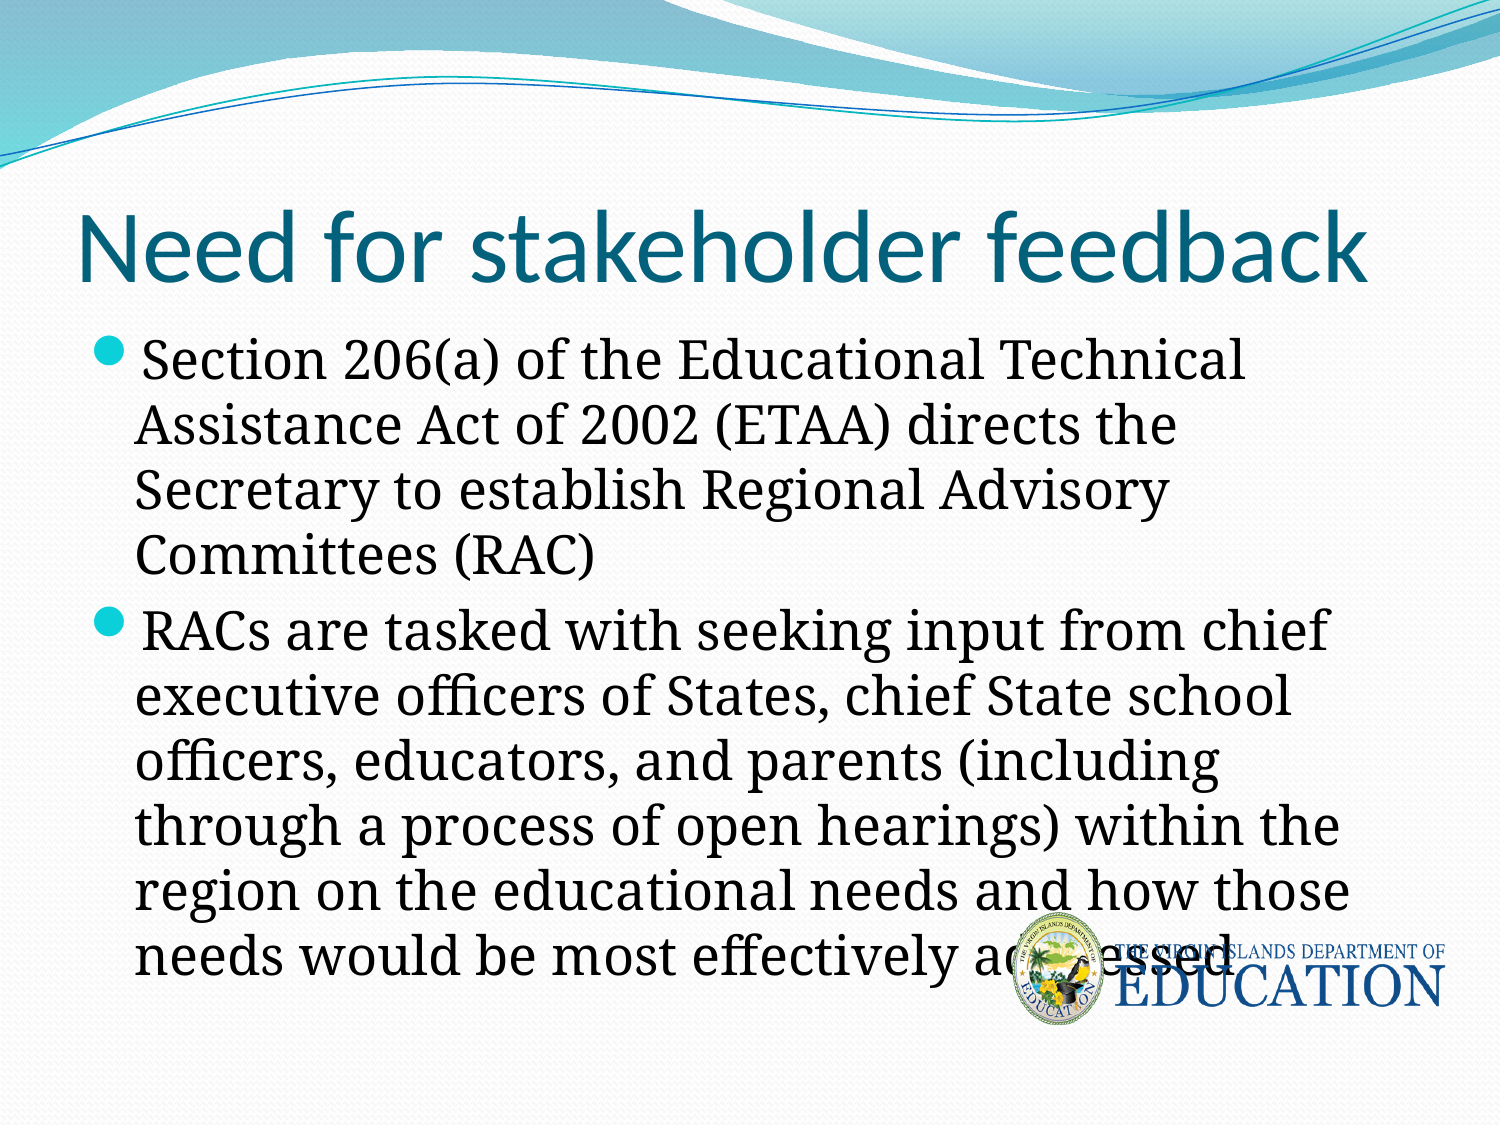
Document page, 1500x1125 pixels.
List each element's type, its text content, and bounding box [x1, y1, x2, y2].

title Need for stakeholder feedback [75, 115, 1425, 303]
list Section 206(a) of the Educational Technical Assistance Act of 2002 (ETAA) directs the Secretary to establish Regional Advisory Committees (RAC) RACs are tasked with seeking input from chief executive officers of States, chief State school officers, educators, and parents (including through a process of open hearings) within the region on the educational needs and how those needs would be most effectively addressed [75, 317, 1425, 1038]
picture [1012, 912, 1451, 1026]
